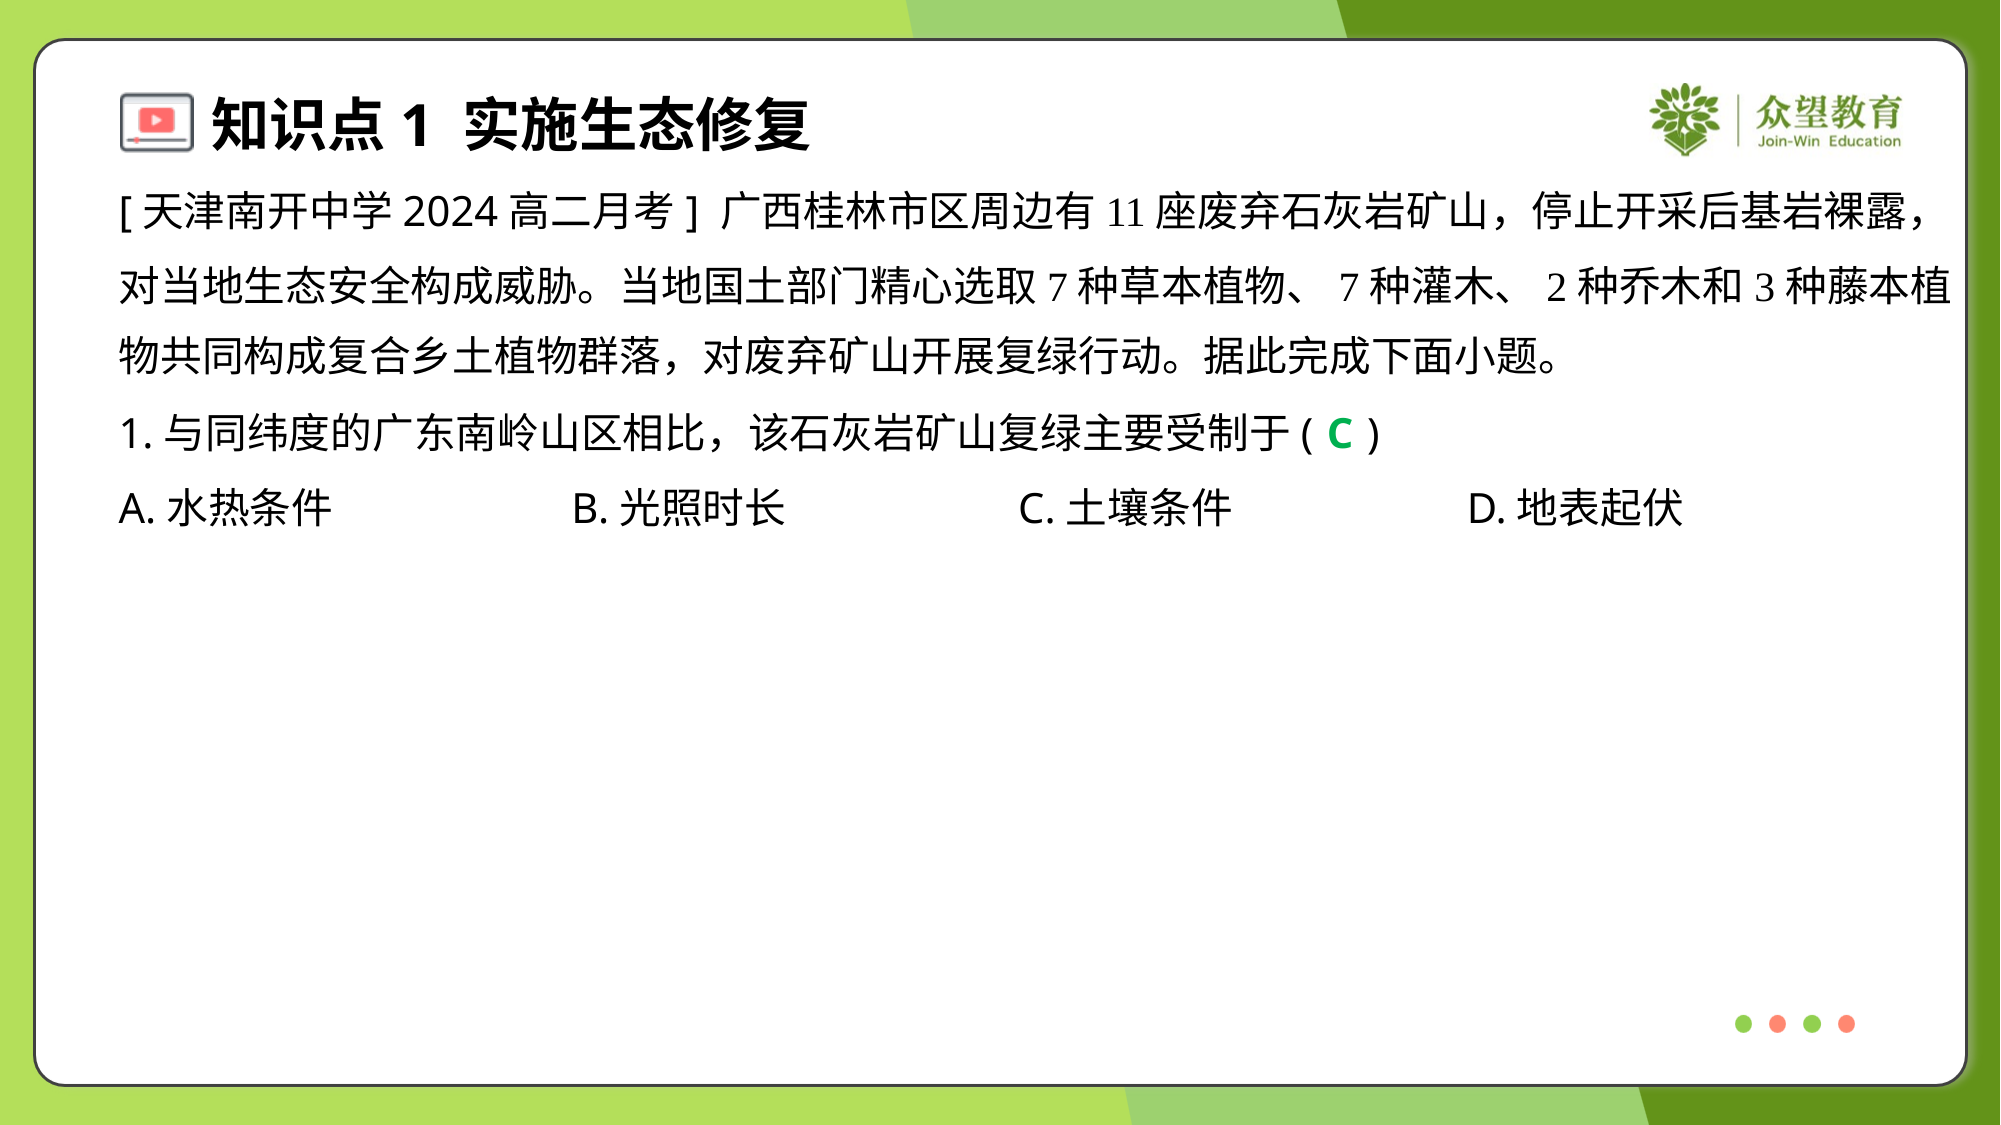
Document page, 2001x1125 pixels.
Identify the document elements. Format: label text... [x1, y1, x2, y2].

text_box A.水热条件 B.光照时长 C.土壤条件 D.地表起伏 [118, 456, 1883, 523]
text_box [天津南开中学2024高二月考] 广西桂林市区周边有11座废弃石灰岩矿山，停止开采后基岩裸露， 对当地生态安全构成威胁。当地国土部门精心选取7种草本植物、7种灌木、2种乔木和3种藤本植 物共同构成复合乡土植物群落，对废弃矿山开展复绿行动。据此完成下面小题。 [118, 159, 1883, 373]
text_box C [1310, 381, 1370, 449]
picture [0, 0, 2000, 1125]
text_box 1.与同纬度的广东南岭山区相比，该石灰岩矿山复绿主要受制于( ) [118, 381, 1310, 448]
text_box 1.与同纬度的广东南岭山区相比，该石灰岩矿山复绿主要受制于( ) [1370, 381, 1883, 448]
